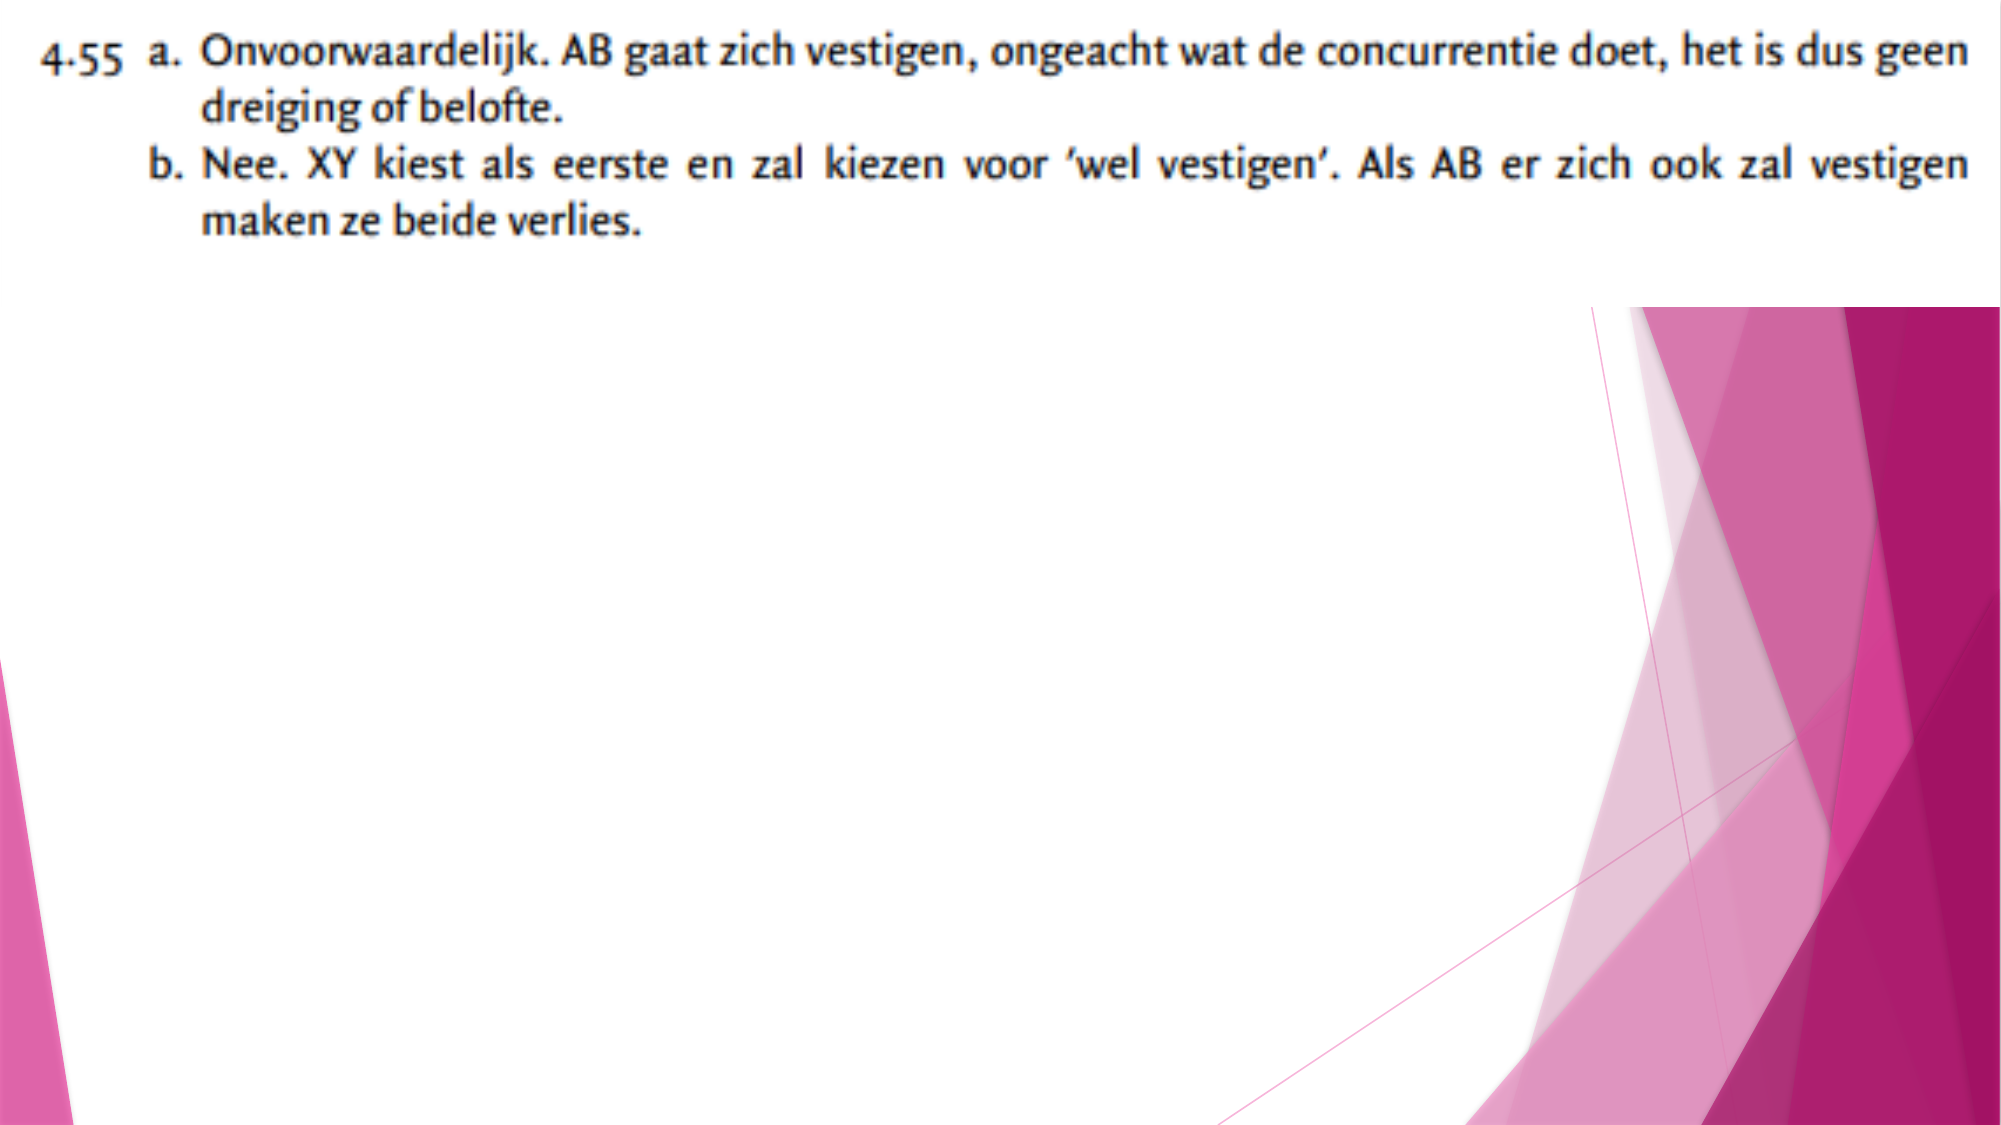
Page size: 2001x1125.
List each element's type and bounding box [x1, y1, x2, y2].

picture [0, 0, 2000, 307]
